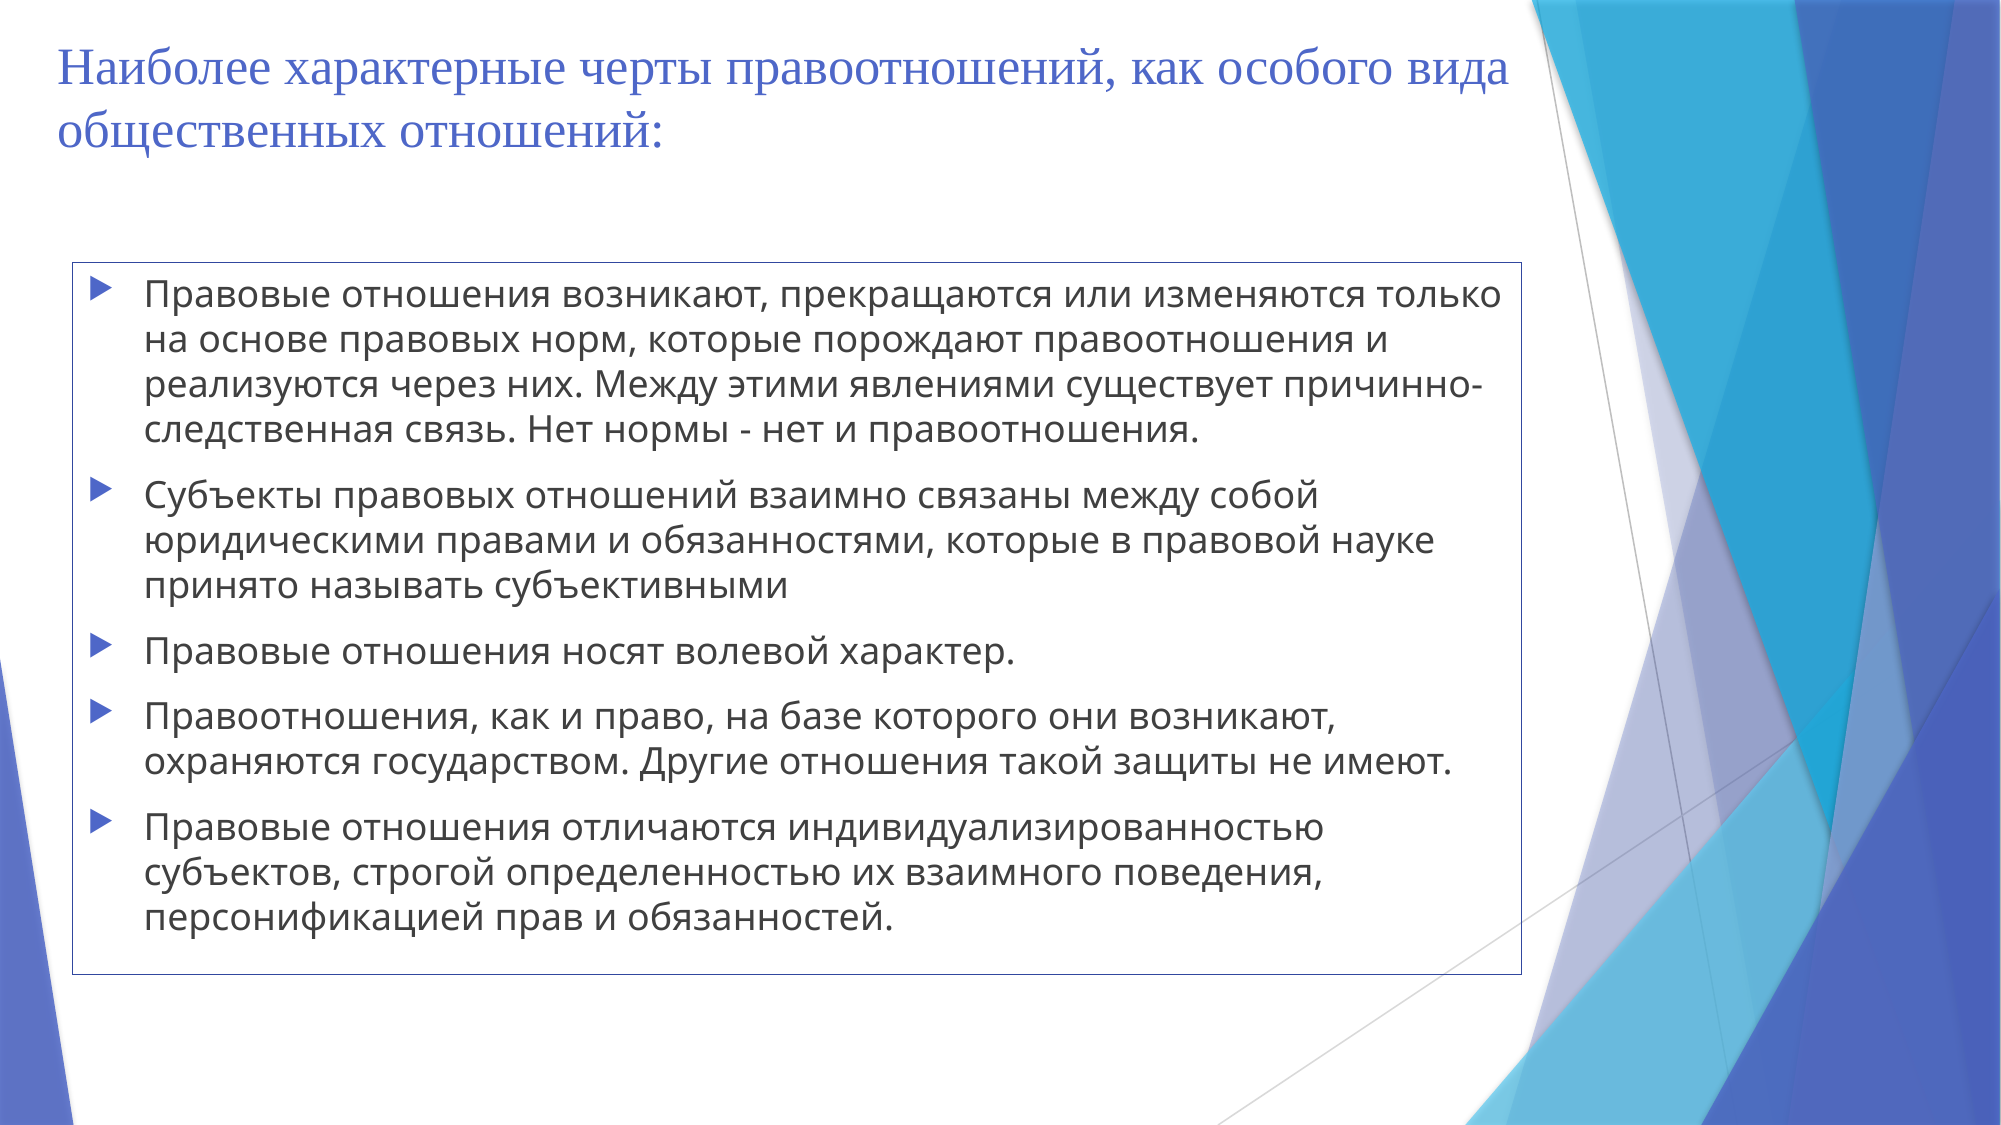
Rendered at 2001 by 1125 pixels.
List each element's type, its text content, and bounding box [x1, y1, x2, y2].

list Правовые отношения возникают, прекращаются или изменяются только на основе правовых норм, которые порождают правоотношения и реализуются через них. Между этими явлениями существует причинно-следственная связь. Нет нормы - нет и правоотношения. Субъекты правовых отношений взаимно связаны между собой юридическими правами и обязанностями, которые в правовой науке принято называть субъективными Правовые отношения носят волевой характер. Правоотношения, как и право, на базе которого они возникают, охраняются государством. Другие отношения такой защиты не имеют. Правовые отношения отличаются индивидуализированностью субъектов, строгой определенностью их взаимного поведения, персонификацией прав и обязанностей. [72, 262, 1522, 975]
title Наиболее характерные черты правоотношений, как особого вида общественных отношений: [42, 24, 1598, 283]
